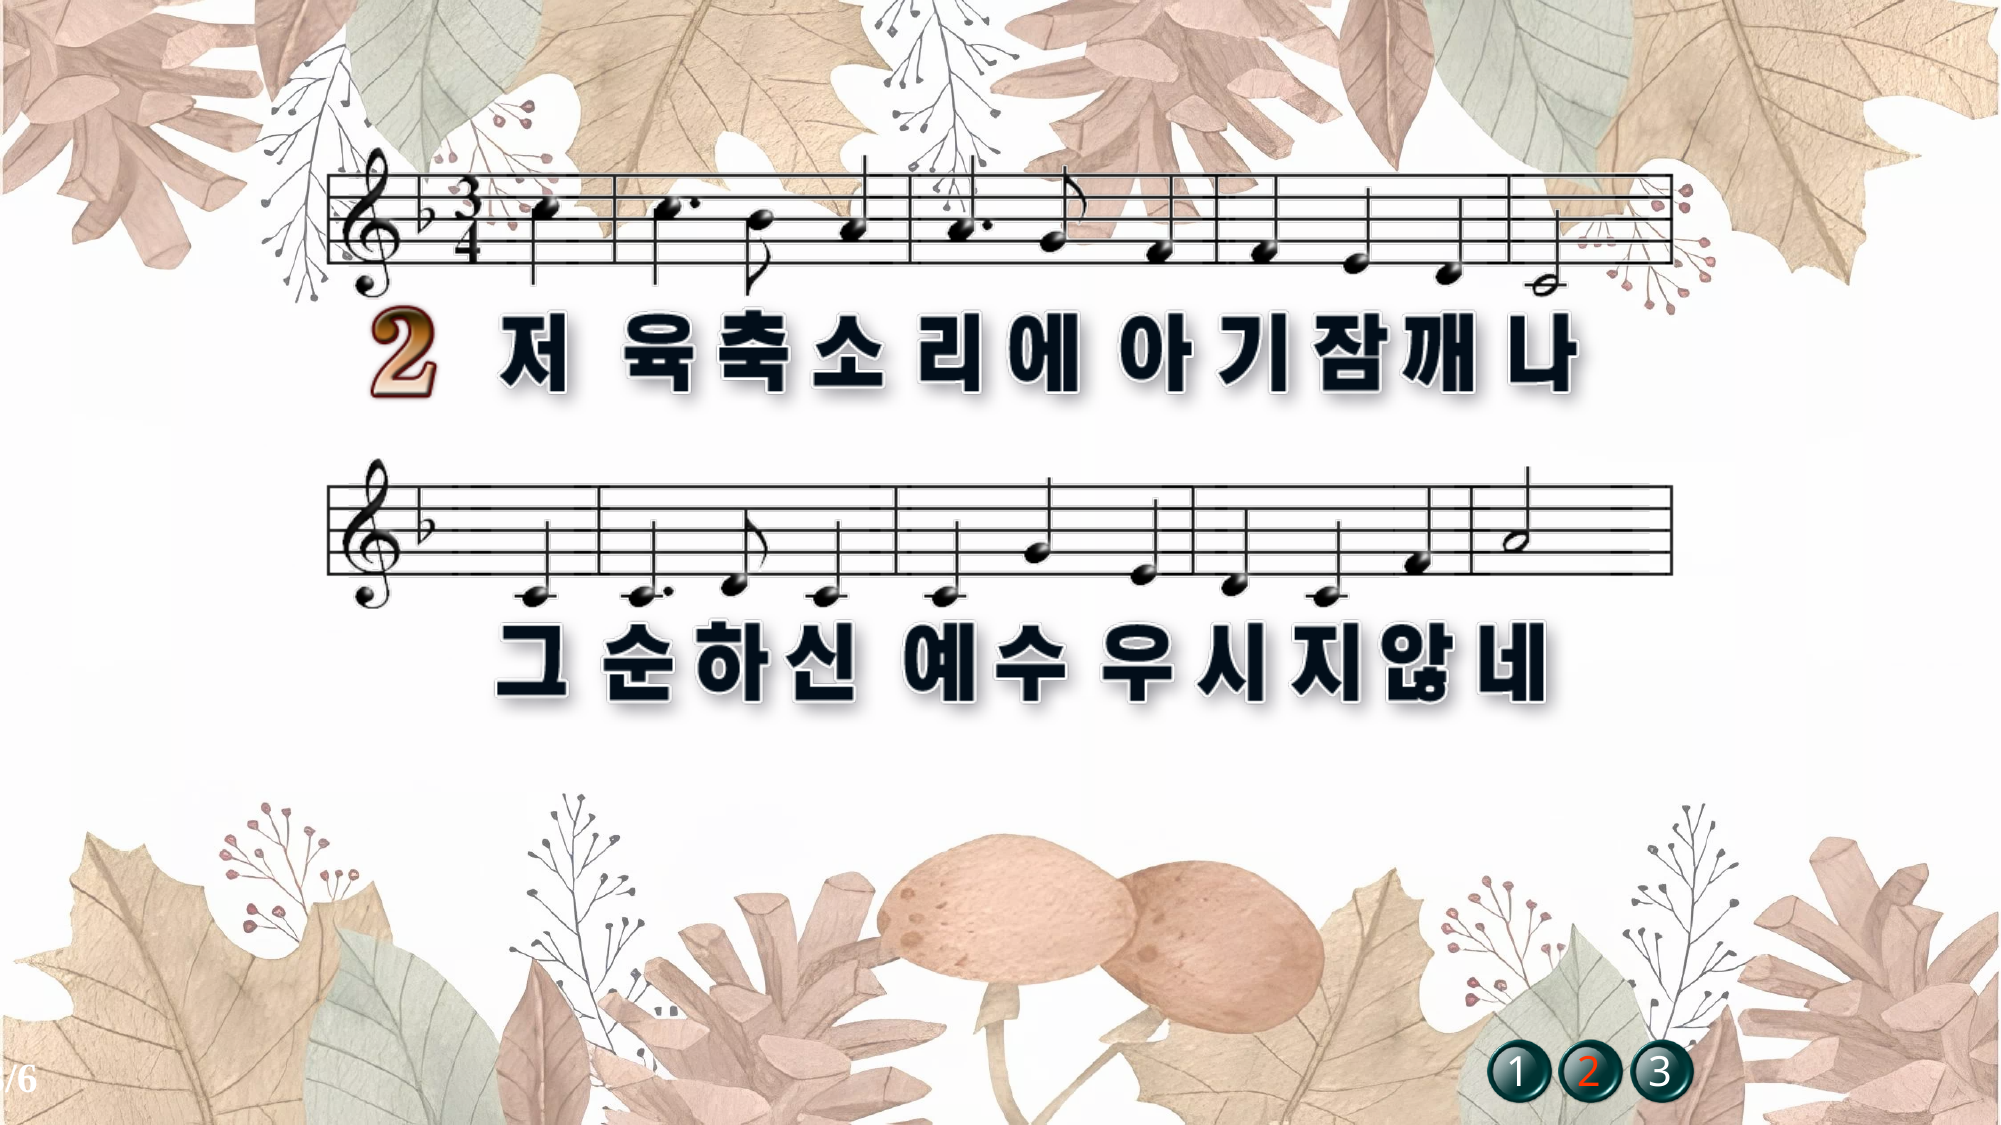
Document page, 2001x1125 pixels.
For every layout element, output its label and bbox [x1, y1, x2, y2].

picture [0, 0, 2001, 1125]
text_box [1484, 1035, 1555, 1106]
text_box [1627, 1035, 1697, 1106]
text_box [1555, 1035, 1626, 1106]
